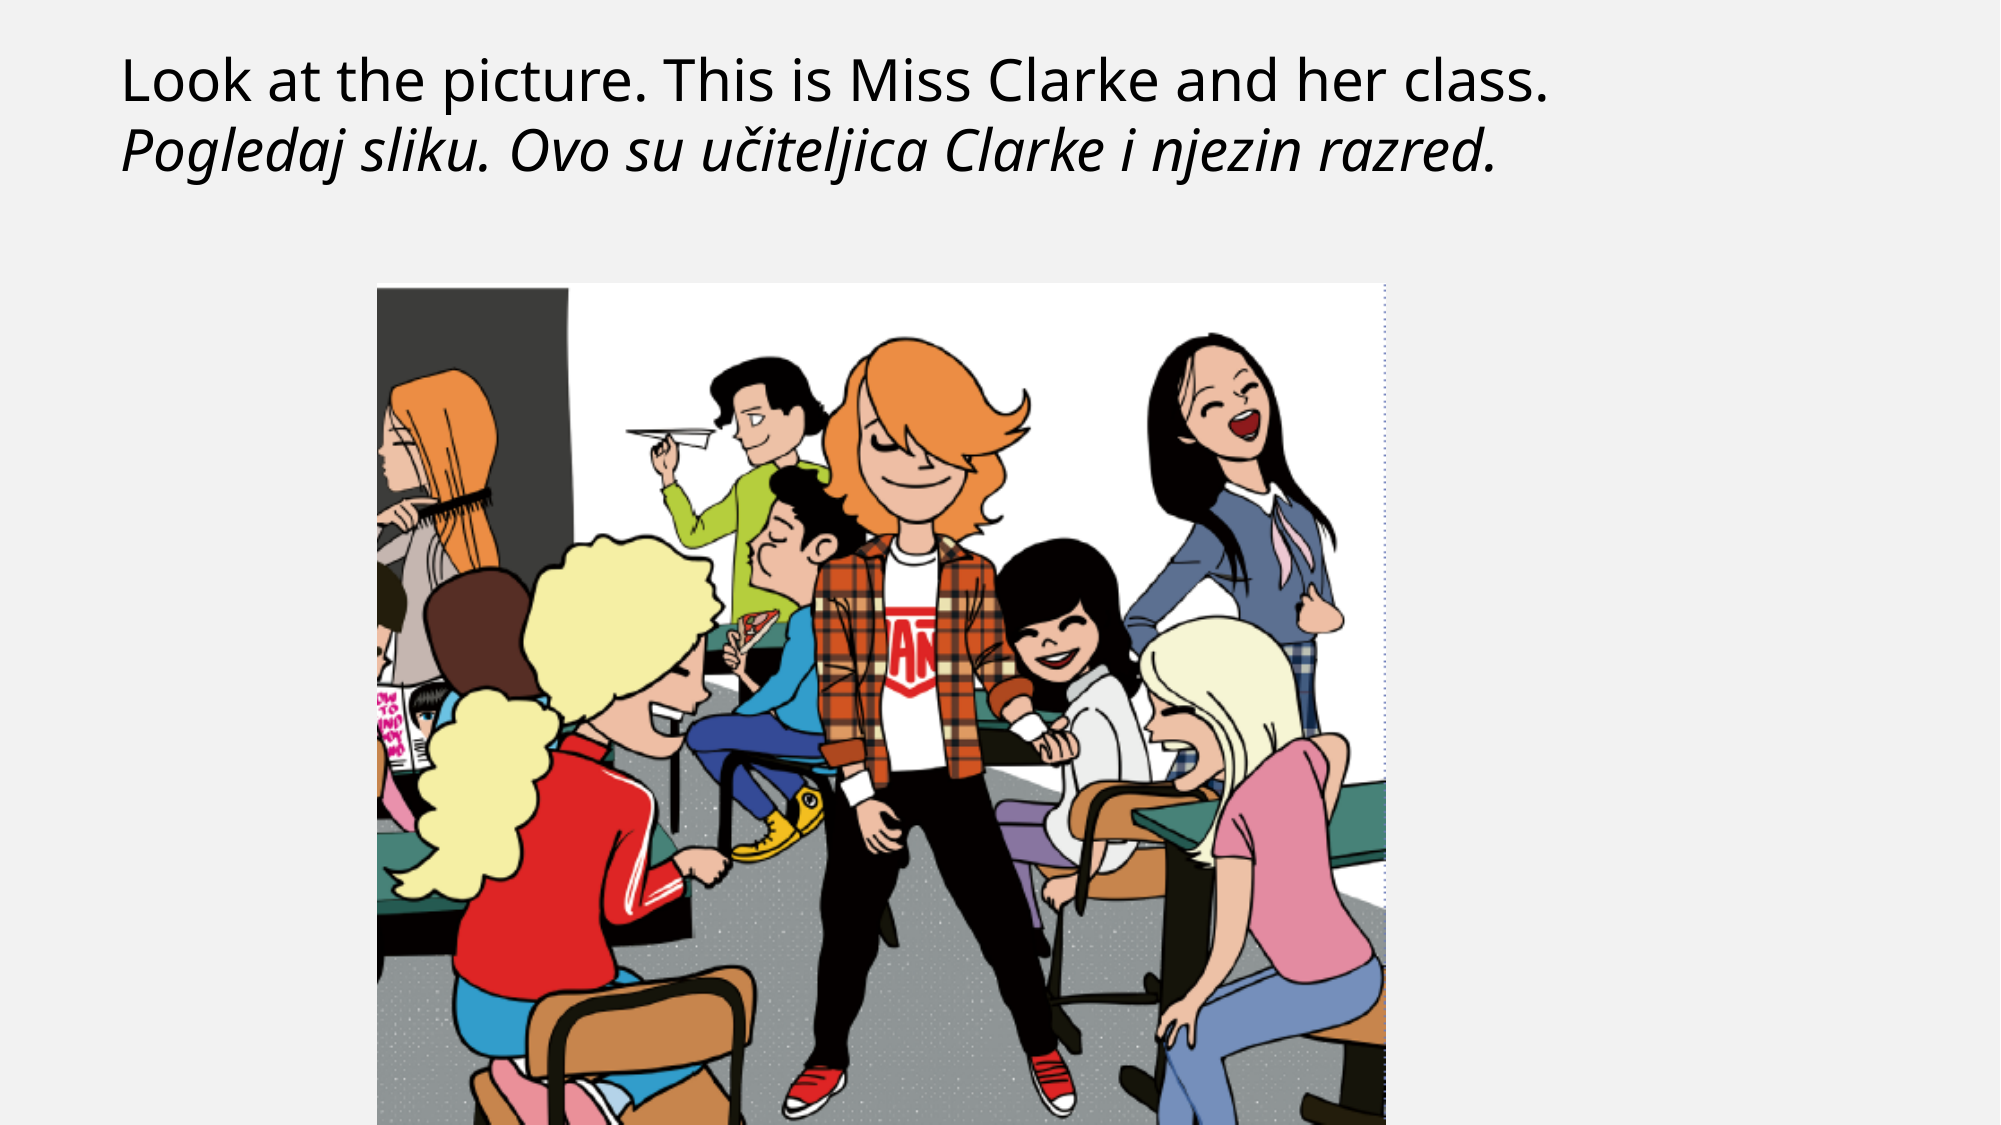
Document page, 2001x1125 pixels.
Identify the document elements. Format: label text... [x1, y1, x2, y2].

picture [377, 283, 1386, 1125]
text_box Look at the picture. This is Miss Clarke and her class. Pogledaj sliku. Ovo su učiteljica Clarke i njezin razred. [105, 35, 1860, 190]
